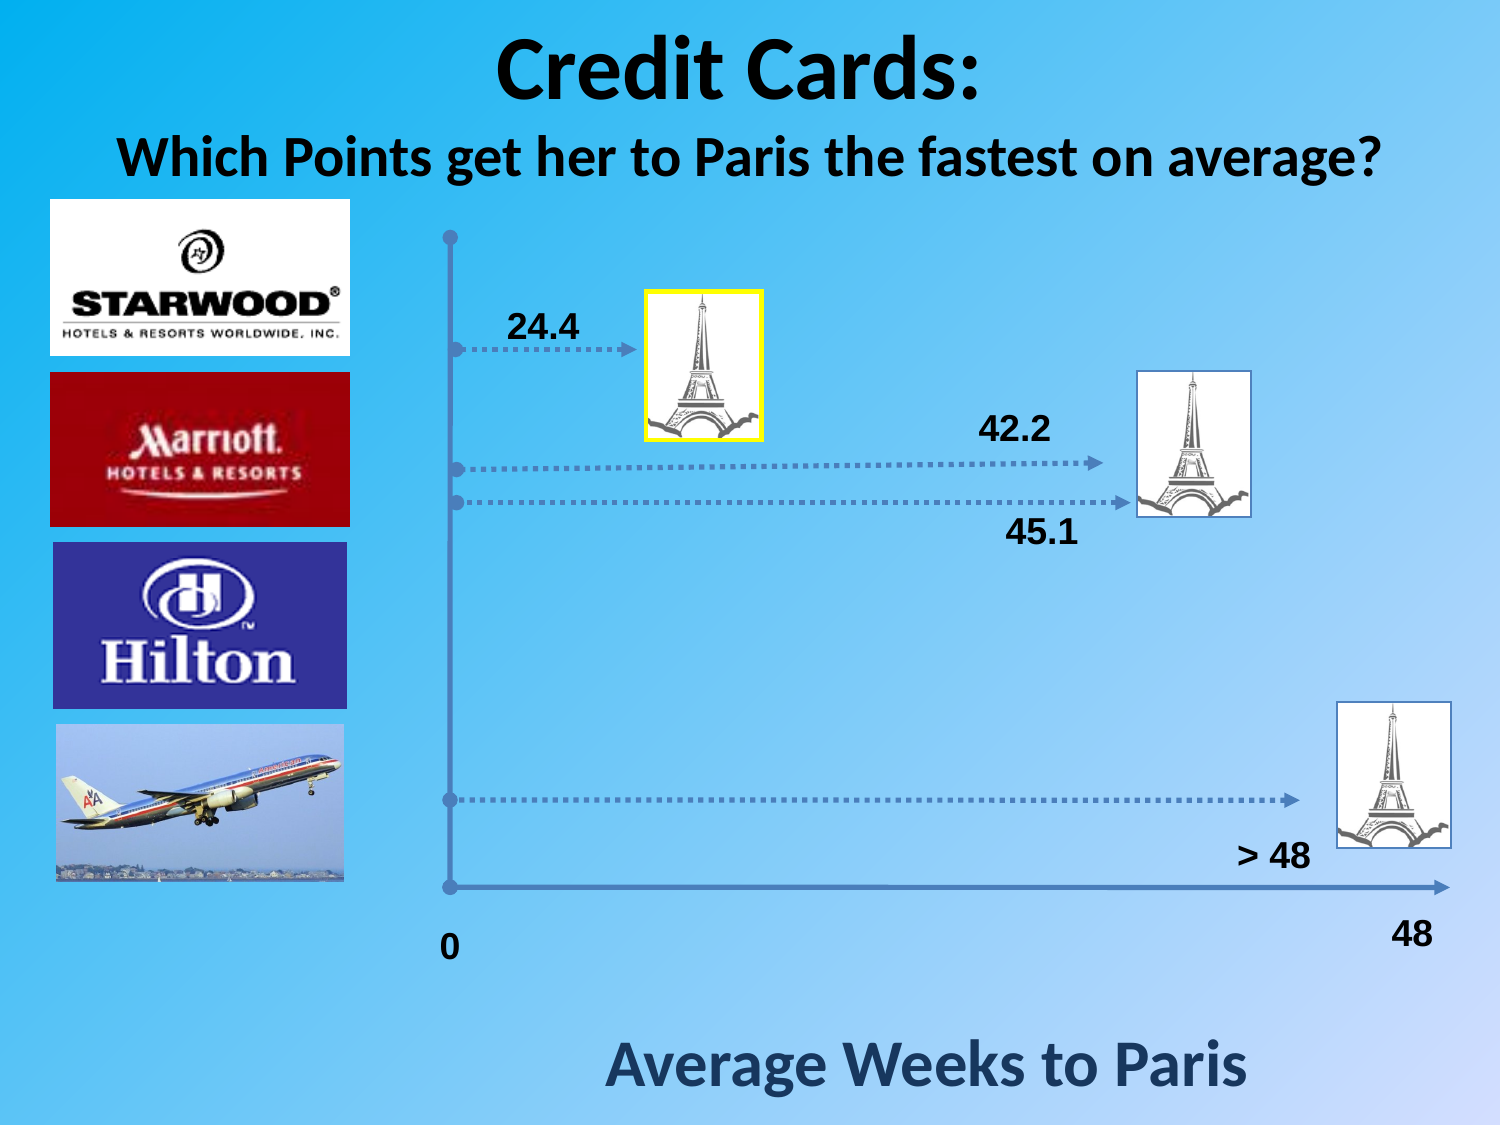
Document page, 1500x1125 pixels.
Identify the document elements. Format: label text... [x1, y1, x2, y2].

picture [49, 372, 351, 527]
picture [52, 542, 347, 709]
text_box Average Weeks to Paris [575, 1012, 1275, 1113]
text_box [449, 237, 1451, 888]
title Credit Cards: Which Points get her to Paris the fastest on average? [74, 3, 1426, 192]
picture [56, 724, 344, 882]
text_box 48 [1350, 901, 1475, 962]
text_box 0 [387, 914, 513, 975]
picture [49, 199, 351, 357]
picture [42, 196, 49, 203]
